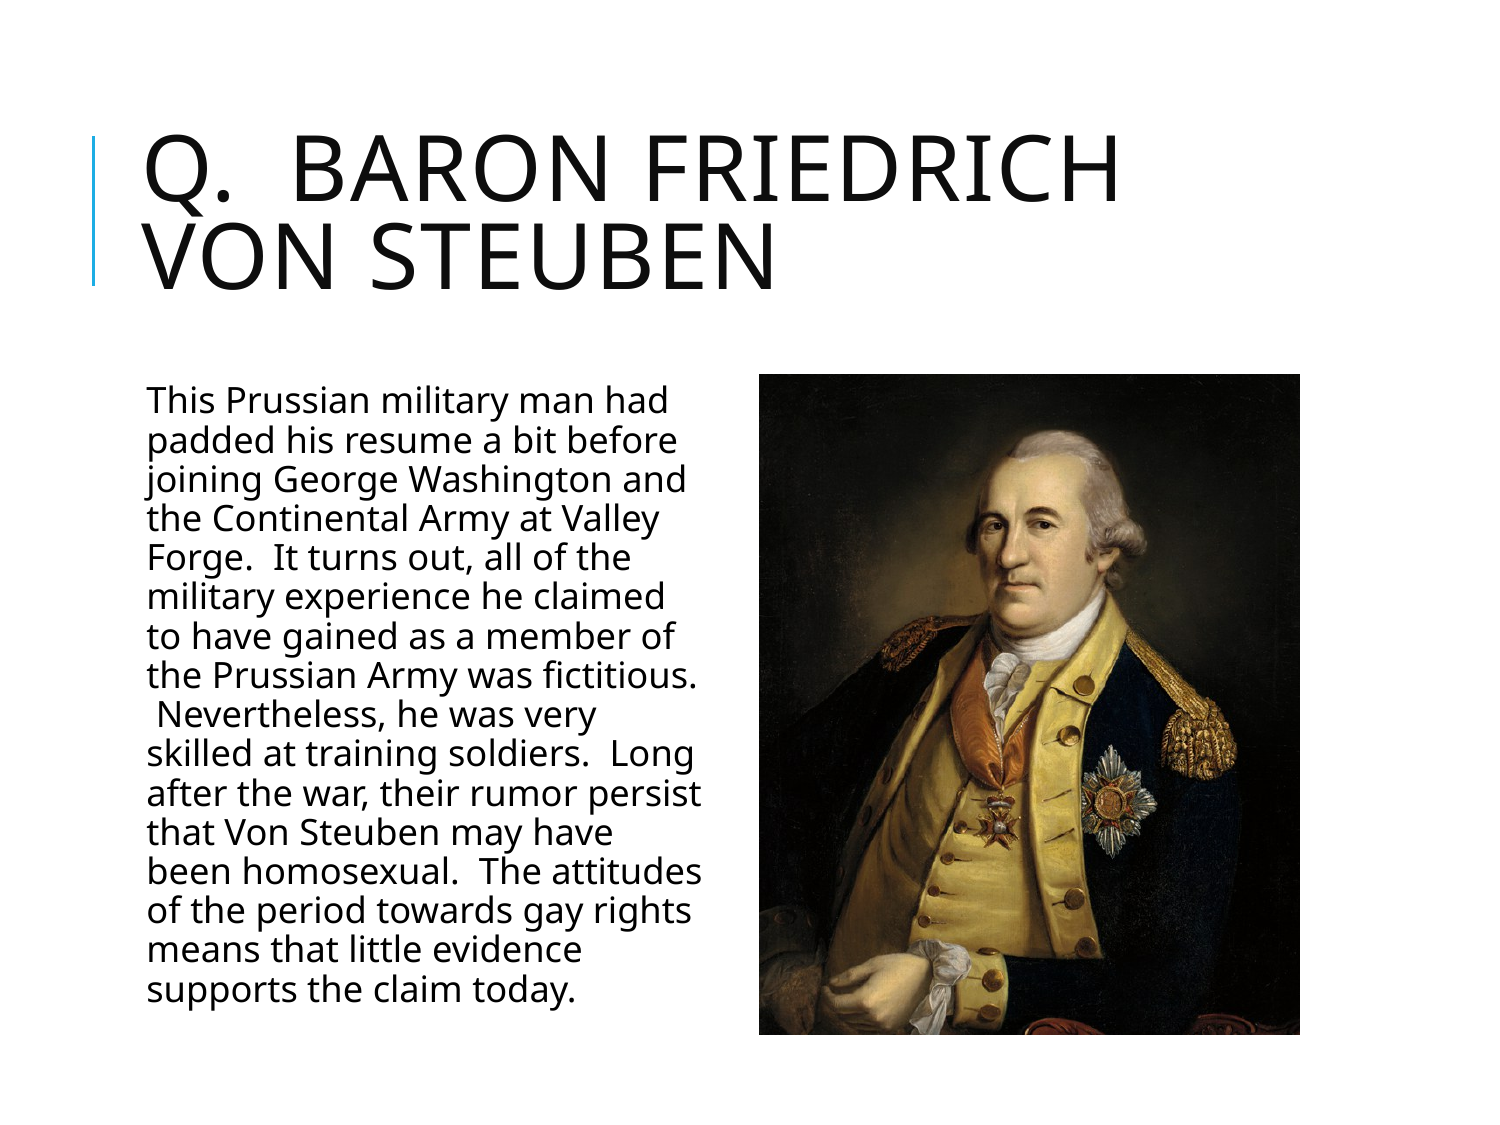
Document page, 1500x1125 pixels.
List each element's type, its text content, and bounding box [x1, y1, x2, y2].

title Q. Baron Friedrich von steuben [126, 96, 1322, 342]
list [759, 374, 1300, 1036]
list This Prussian military man had padded his resume a bit before joining George Washington and the Continental Army at Valley Forge. It turns out, all of the military experience he claimed to have gained as a member of the Prussian Army was fictitious. Nevertheless, he was very skilled at training soldiers. Long after the war, their rumor persist that Von Steuben may have been homosexual. The attitudes of the period towards gay rights means that little evidence supports the claim today. [126, 375, 711, 1035]
